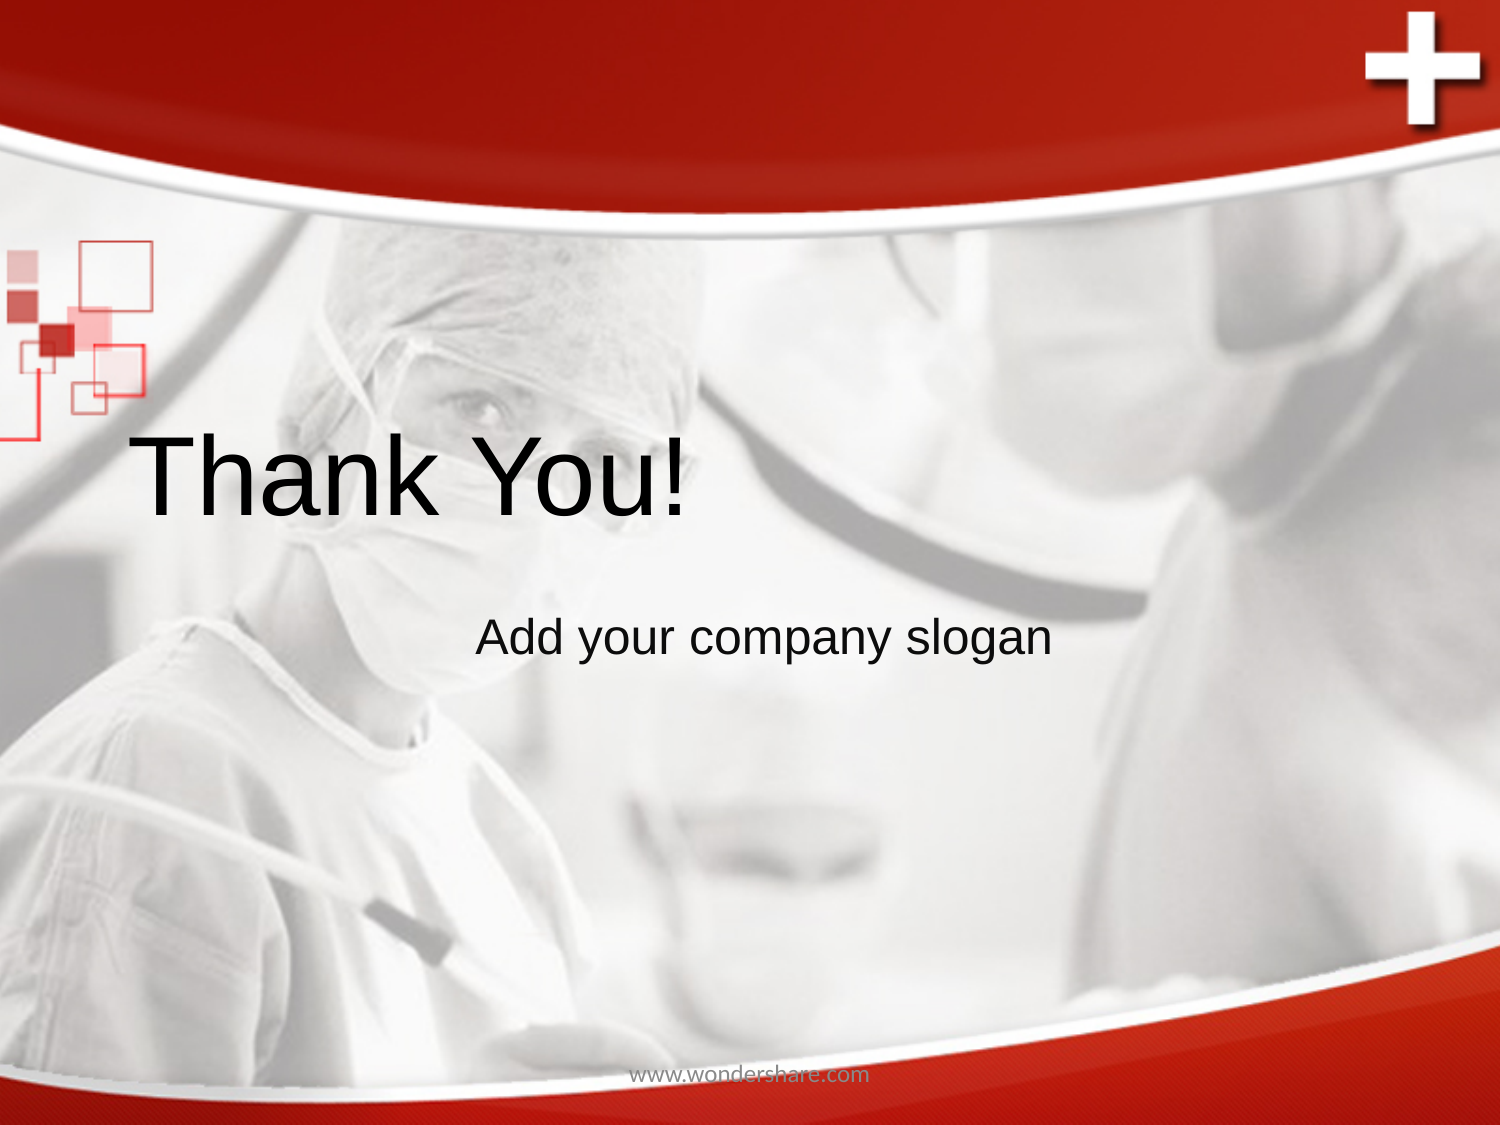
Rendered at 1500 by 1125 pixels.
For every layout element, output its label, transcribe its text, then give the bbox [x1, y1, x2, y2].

text_box Add your company slogan [460, 597, 1069, 673]
picture [0, 0, 1500, 1125]
footer www.wondershare.com [512, 1042, 988, 1103]
title Thank You! [112, 349, 1388, 591]
